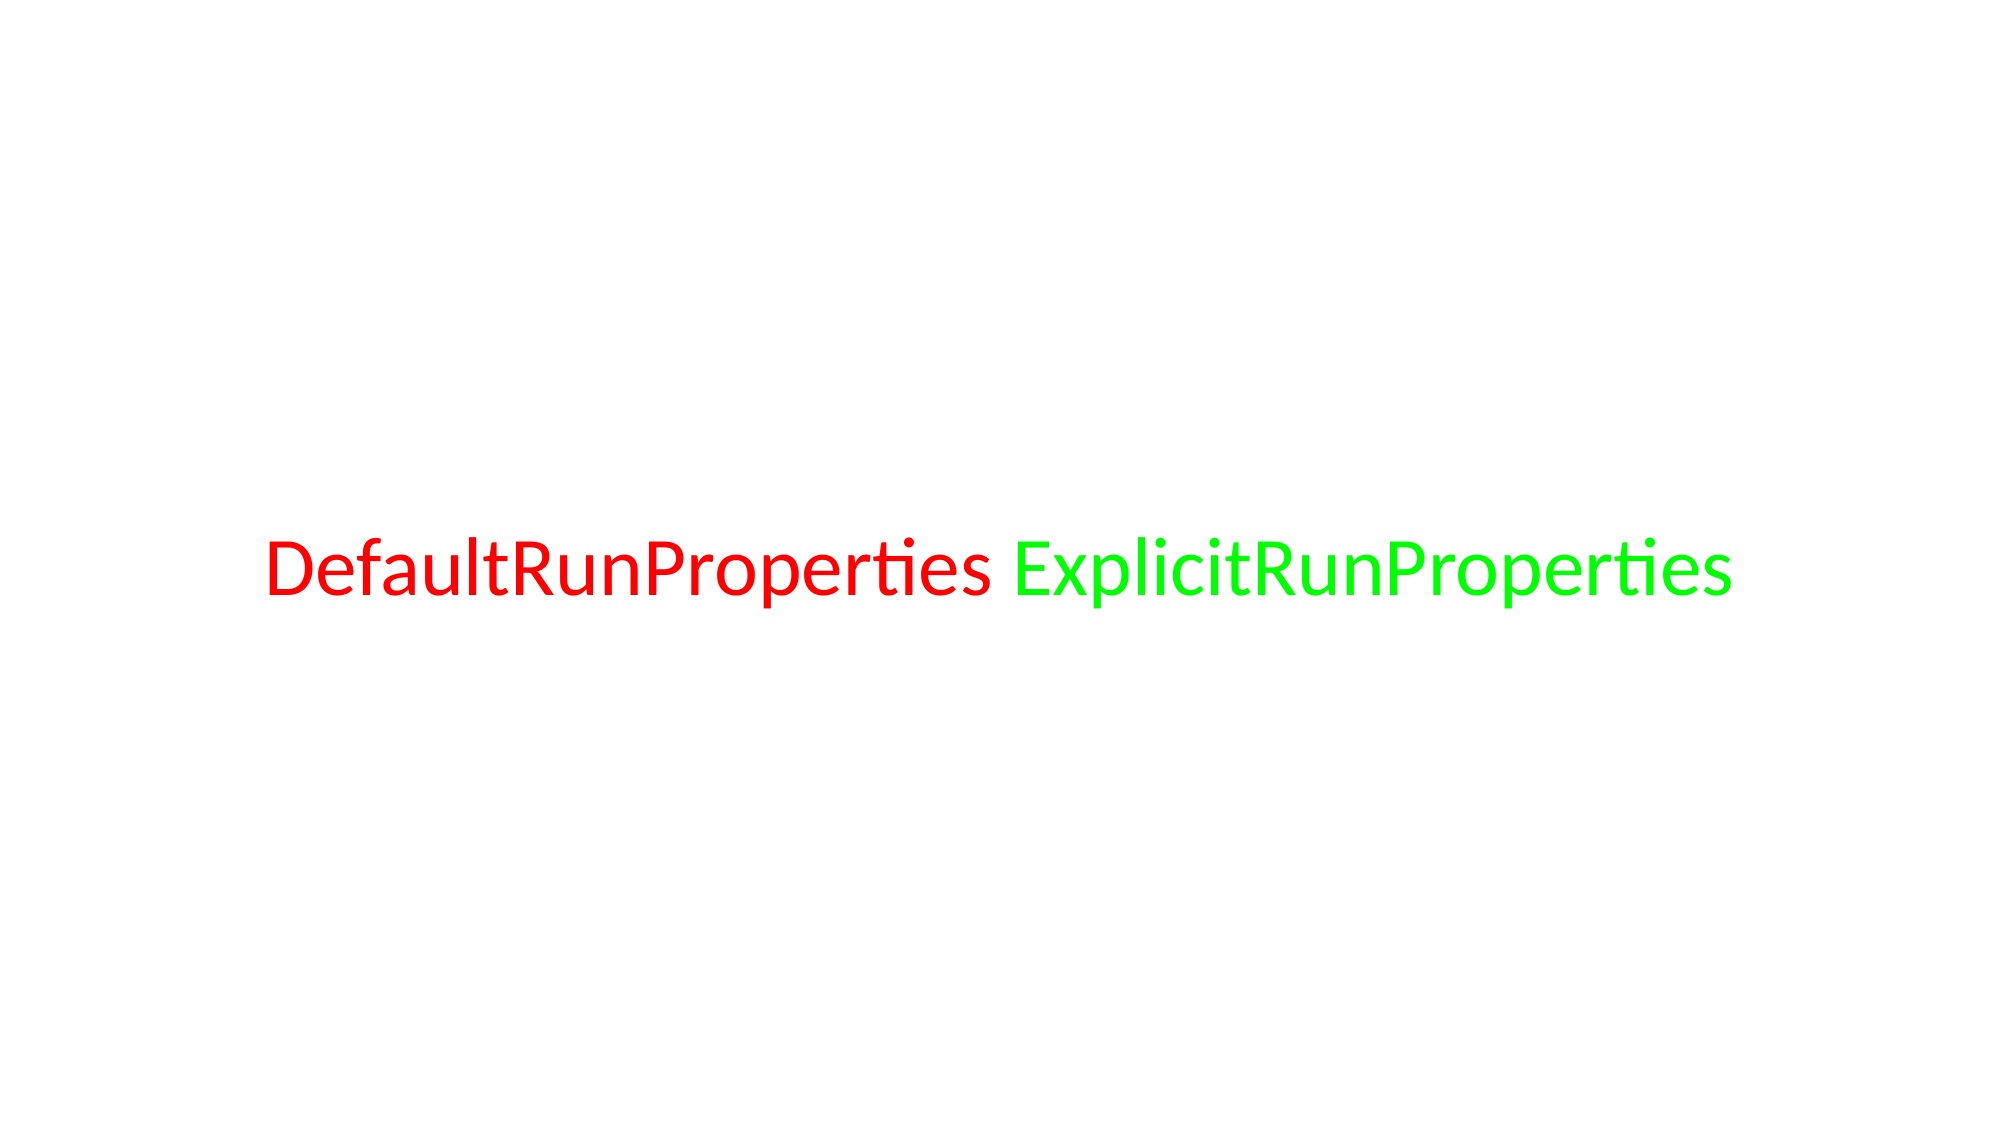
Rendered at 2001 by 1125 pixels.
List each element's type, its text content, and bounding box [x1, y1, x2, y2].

text_box DefaultRunProperties ExplicitRunProperties [249, 504, 1751, 620]
